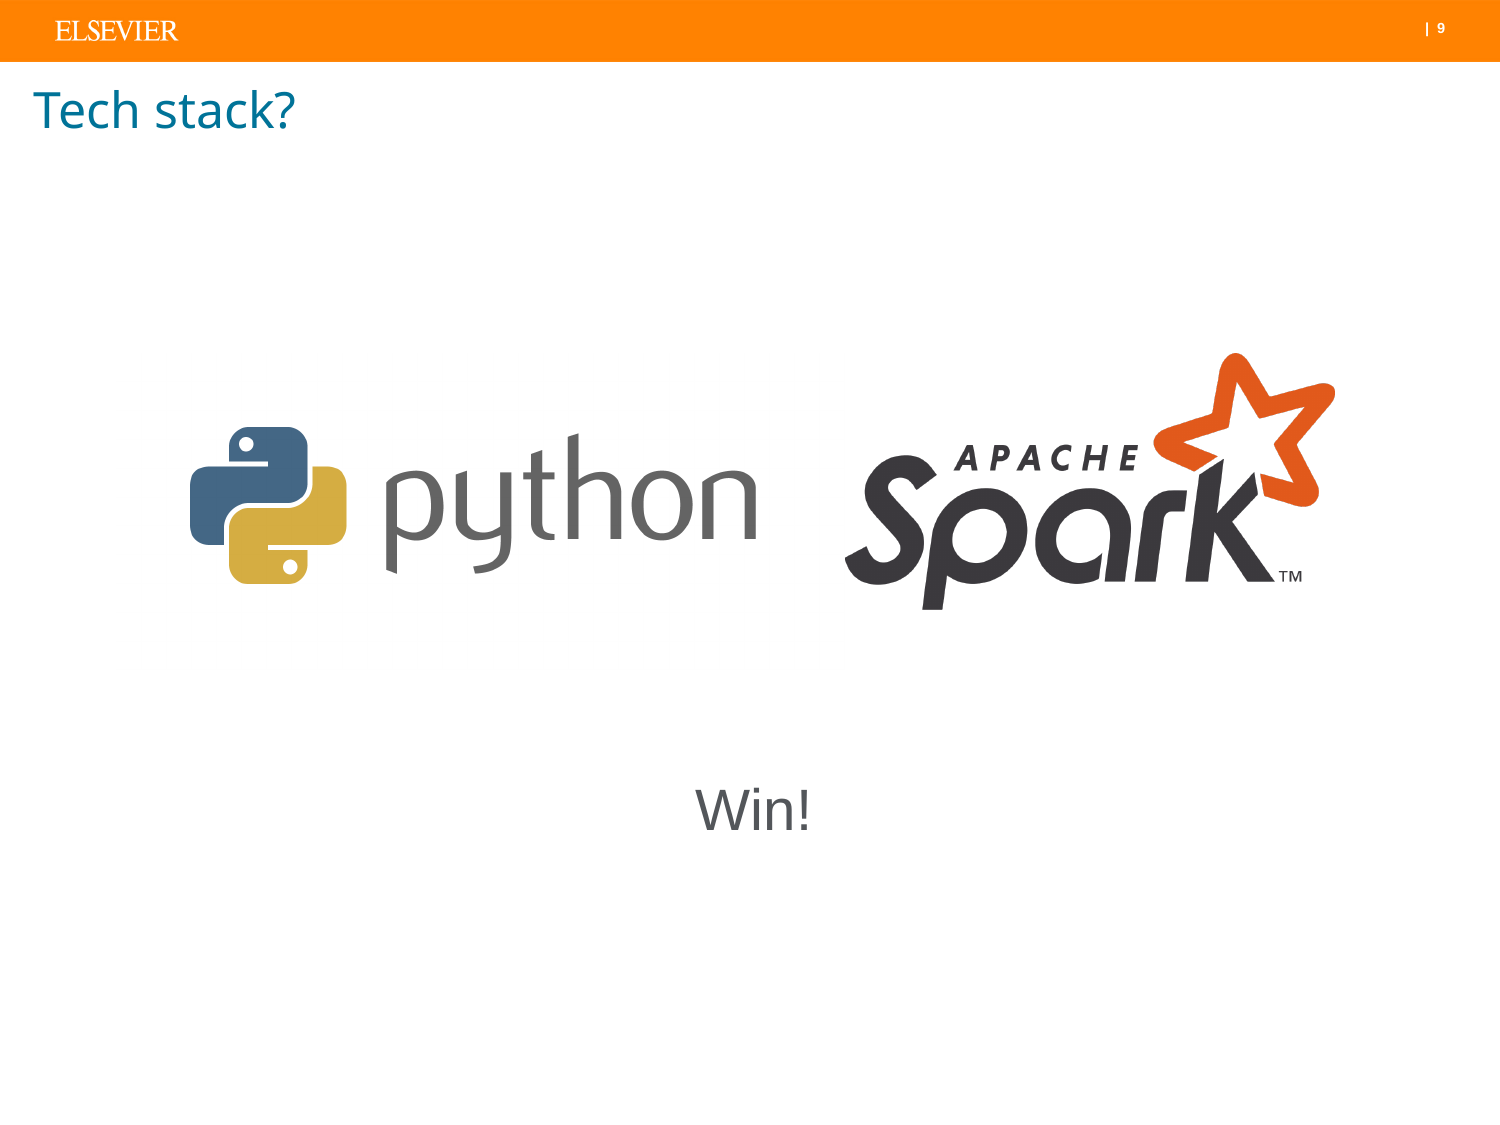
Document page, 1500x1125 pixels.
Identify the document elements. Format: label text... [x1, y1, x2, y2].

picture [115, 353, 1336, 671]
title Tech stack? [19, 73, 1376, 143]
picture [0, 0, 1500, 62]
text_box Win! [468, 765, 1040, 850]
